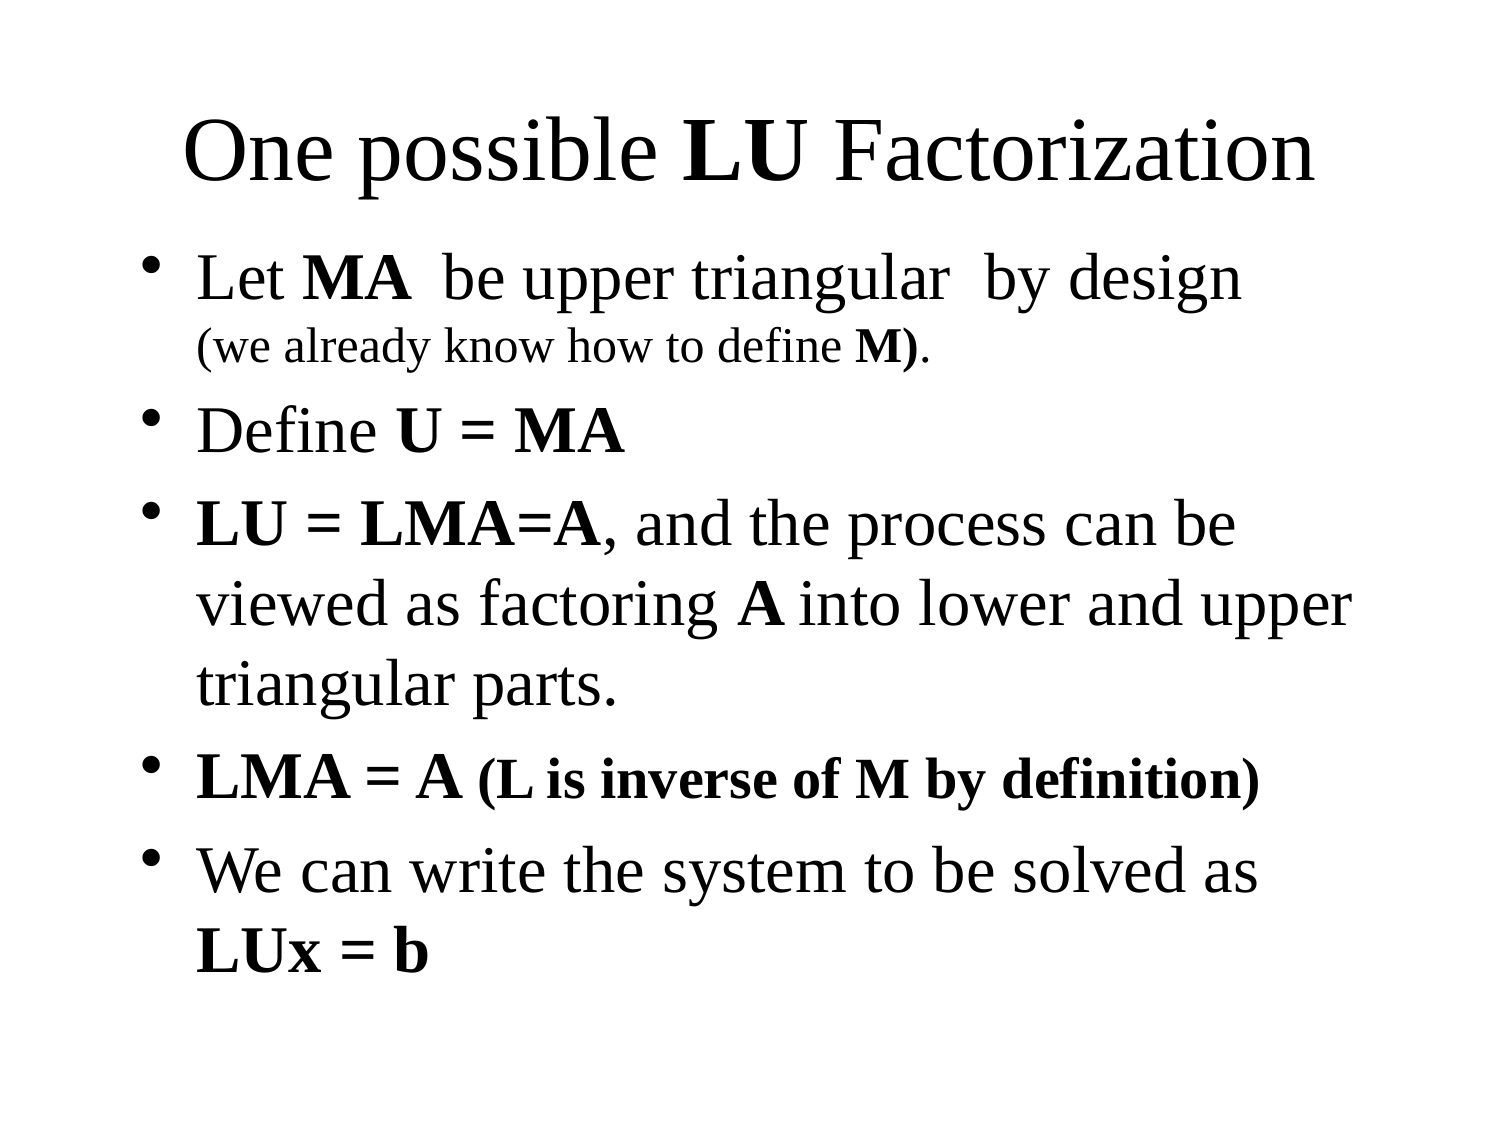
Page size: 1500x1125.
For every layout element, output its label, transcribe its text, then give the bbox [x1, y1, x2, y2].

title One possible LU Factorization [112, 49, 1388, 238]
list Let MA be upper triangular by design (we already know how to define M). Define U = MA LU = LMA=A, and the process can be viewed as factoring A into lower and upper triangular parts. LMA = A (L is inverse of M by definition) We can write the system to be solved as LUx = b [124, 224, 1401, 1013]
